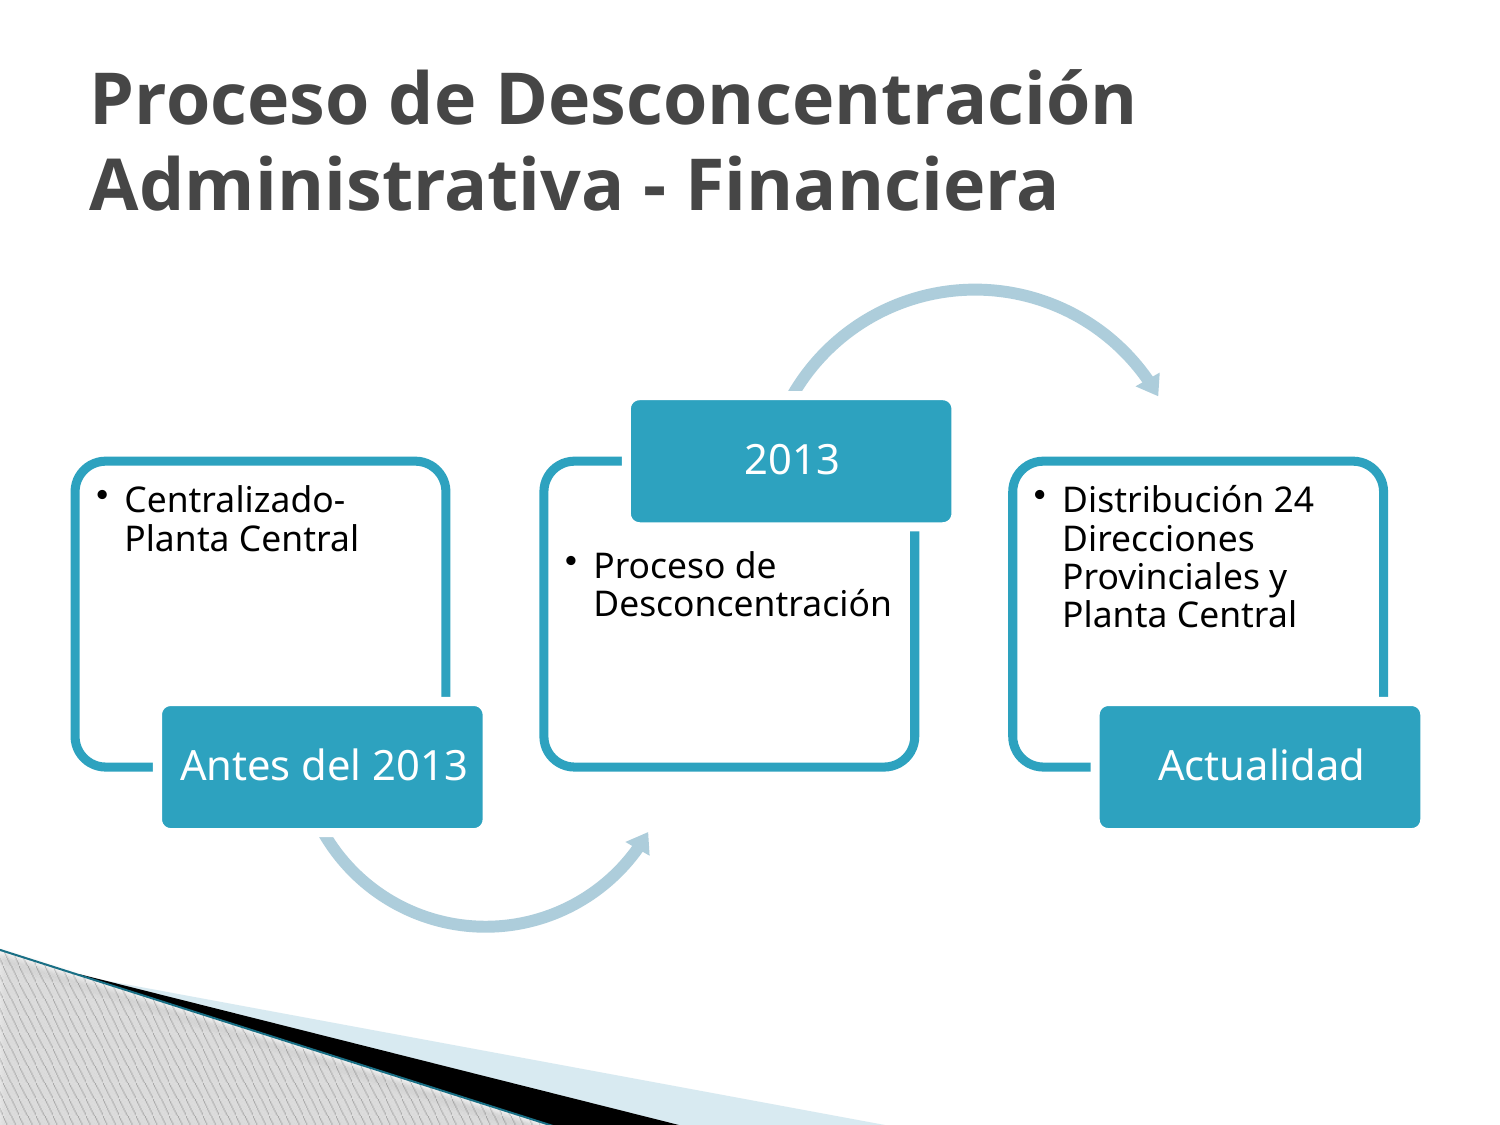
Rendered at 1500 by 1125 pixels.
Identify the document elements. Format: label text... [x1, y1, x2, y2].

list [74, 242, 1426, 986]
title Proceso de Desconcentración Administrativa - Financiera [75, 45, 1425, 233]
